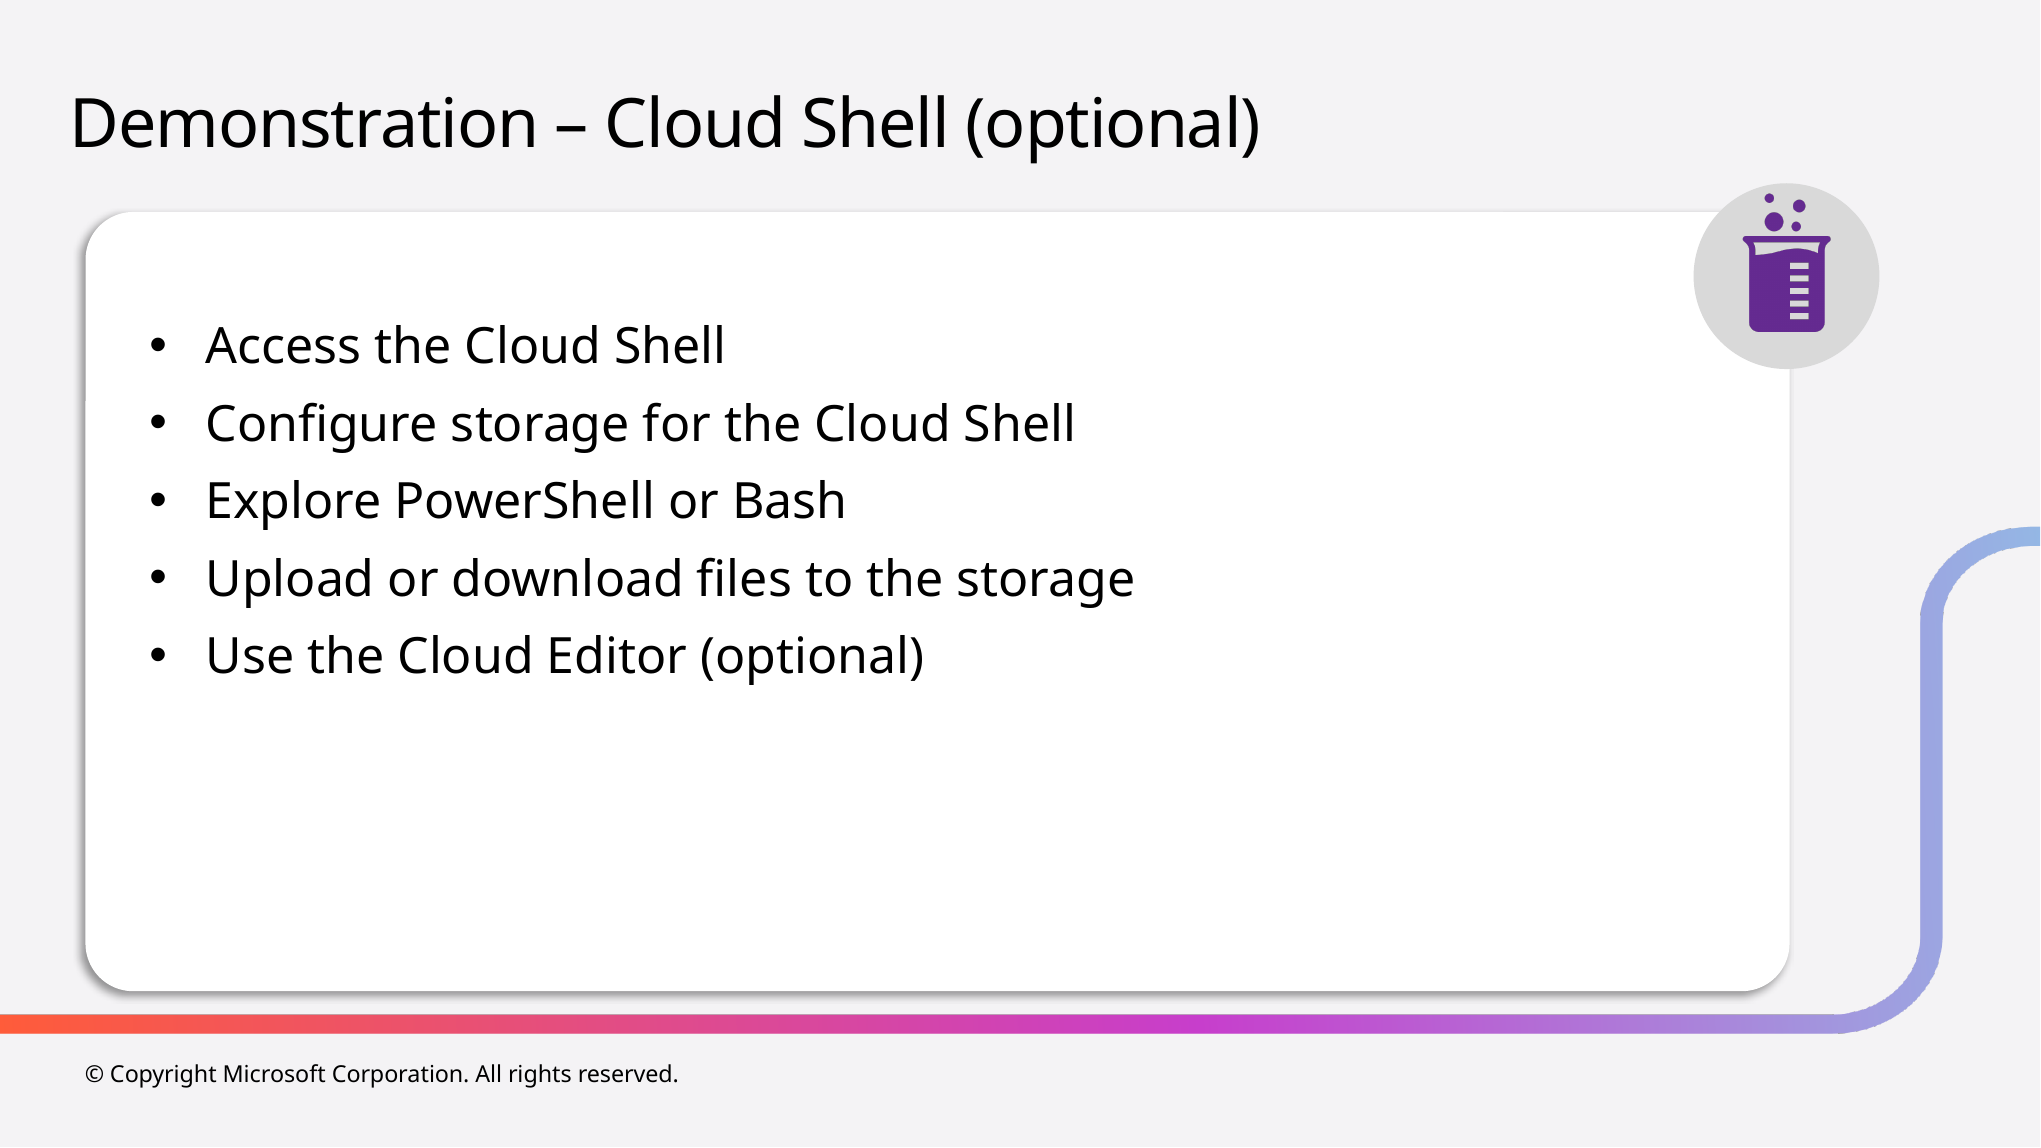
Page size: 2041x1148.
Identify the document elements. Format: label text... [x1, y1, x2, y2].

picture [1711, 188, 1862, 338]
picture [0, 526, 2041, 1034]
title Demonstration – Cloud Shell (optional) [70, 73, 1968, 188]
text_box Access the Cloud Shell Configure storage for the Cloud Shell Explore PowerShell or Bash Upload or download files to the storage Use the Cloud Editor (optional) [149, 284, 1598, 791]
